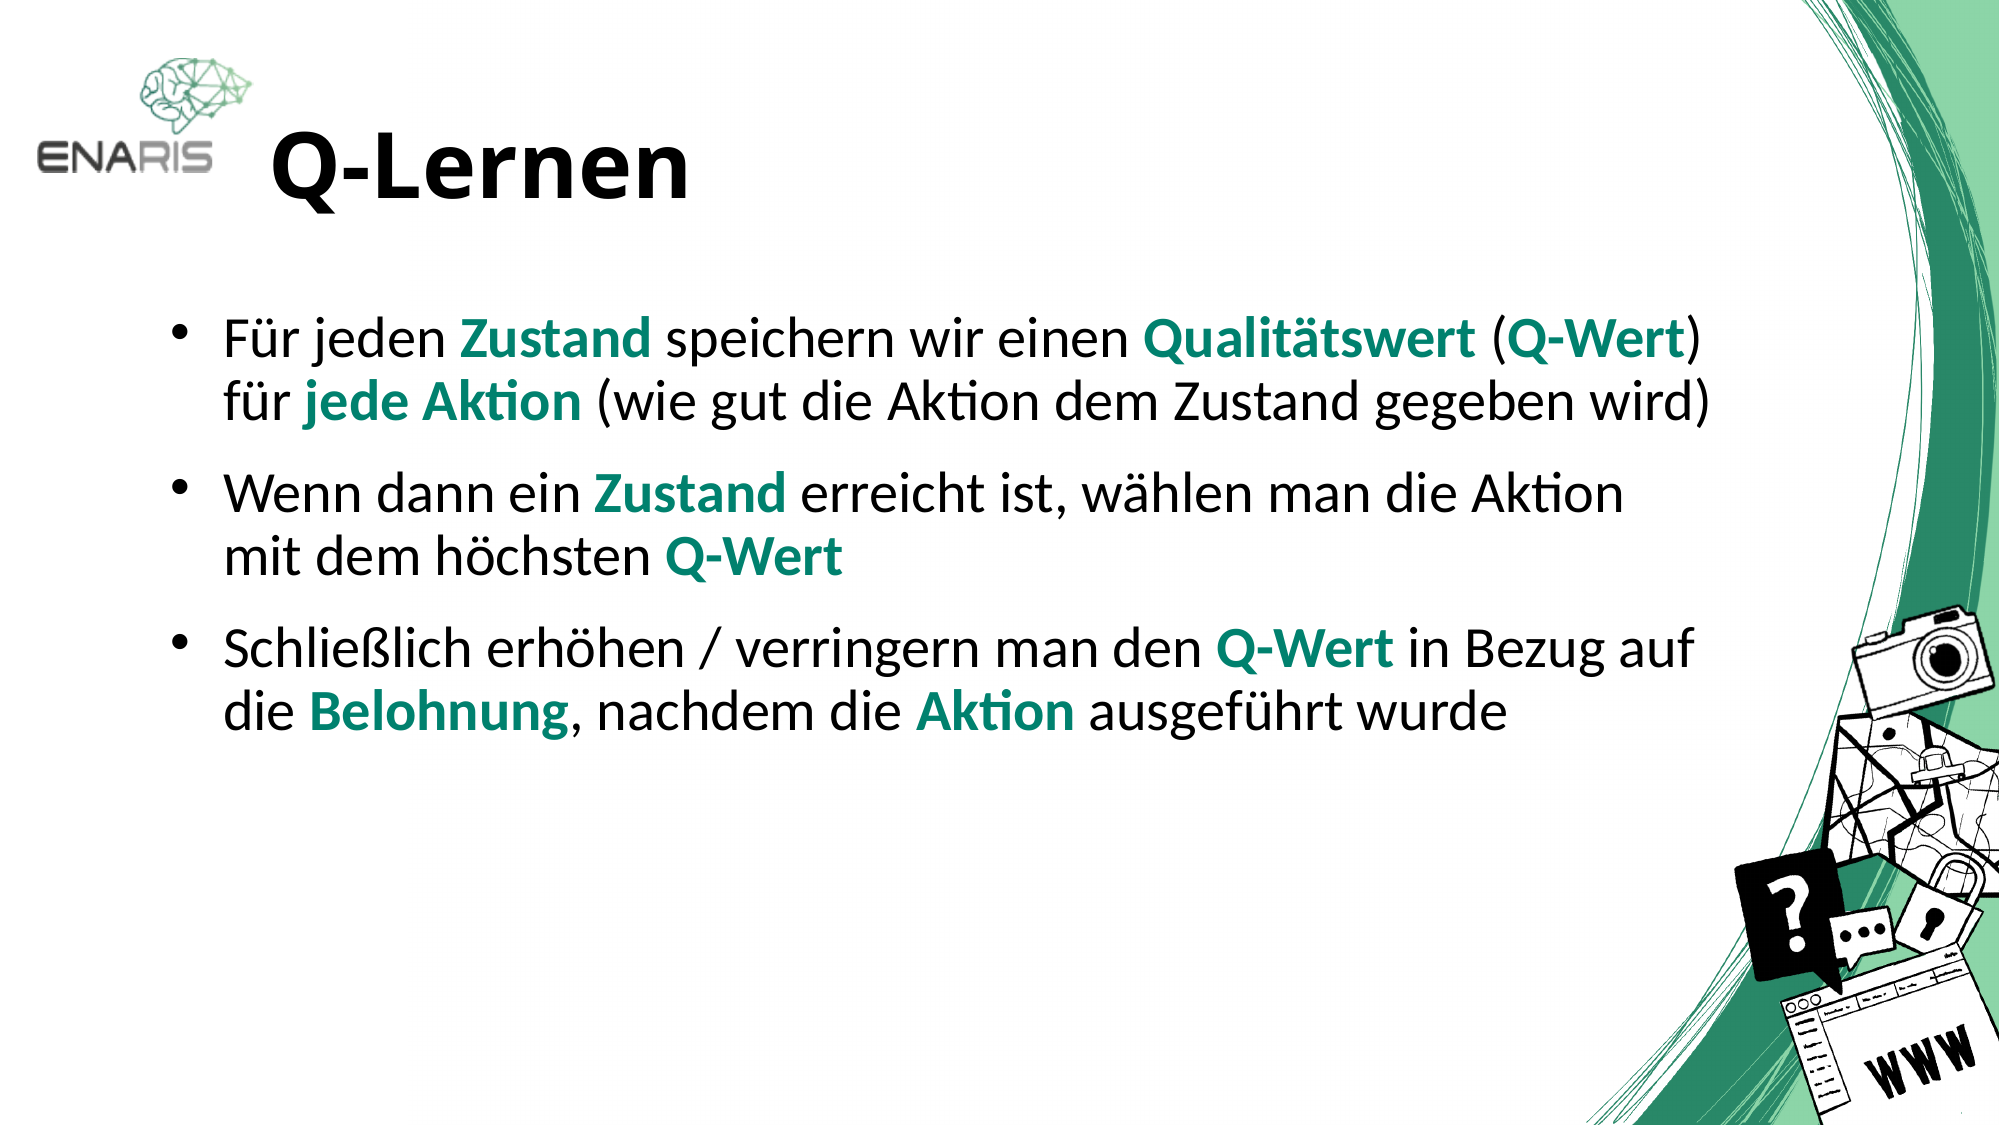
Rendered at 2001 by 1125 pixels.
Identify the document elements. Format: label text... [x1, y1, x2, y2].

text_box Für jeden Zustand speichern wir einen Qualitätswert (Q-Wert) für jede Aktion (wie gut die Aktion dem Zustand gegeben wird) Wenn dann ein Zustand erreicht ist, wählen man die Aktion mit dem höchsten Q-Wert Schließlich erhöhen / verringern man den Q-Wert in Bezug auf die Belohnung, nachdem die Aktion ausgeführt wurde [137, 299, 1728, 1014]
title Q-Lernen [253, 59, 1863, 278]
picture [37, 58, 254, 173]
picture [408, 0, 1999, 1125]
